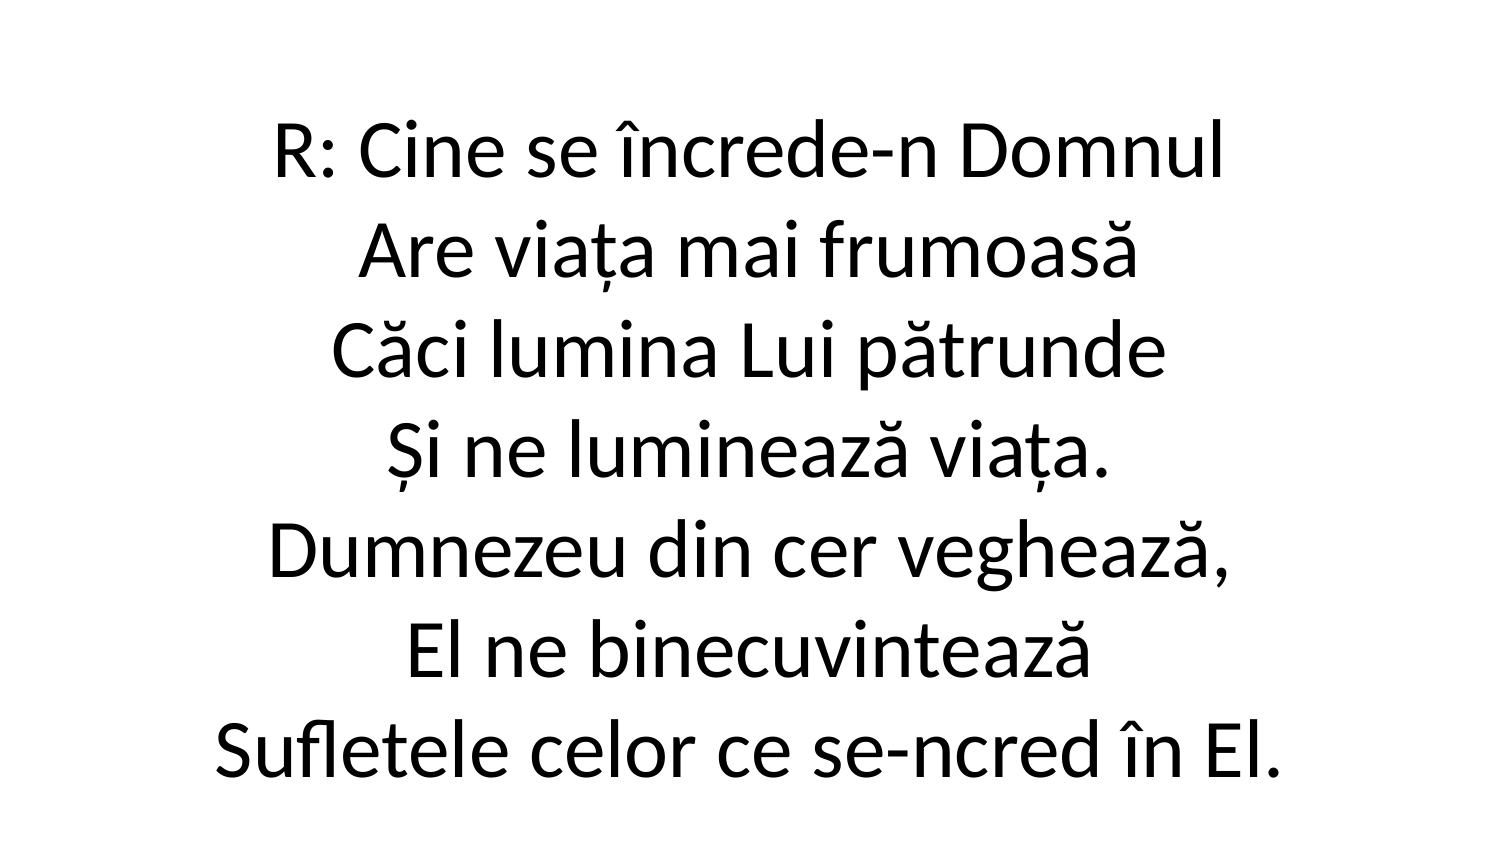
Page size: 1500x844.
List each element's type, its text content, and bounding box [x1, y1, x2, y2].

text_box R: Cine se încrede-n Domnul Are viața mai frumoasă Căci lumina Lui pătrunde Și ne luminează viața. Dumnezeu din cer veghează, El ne binecuvintează Sufletele celor ce se-ncred în El. [199, 42, 1301, 802]
